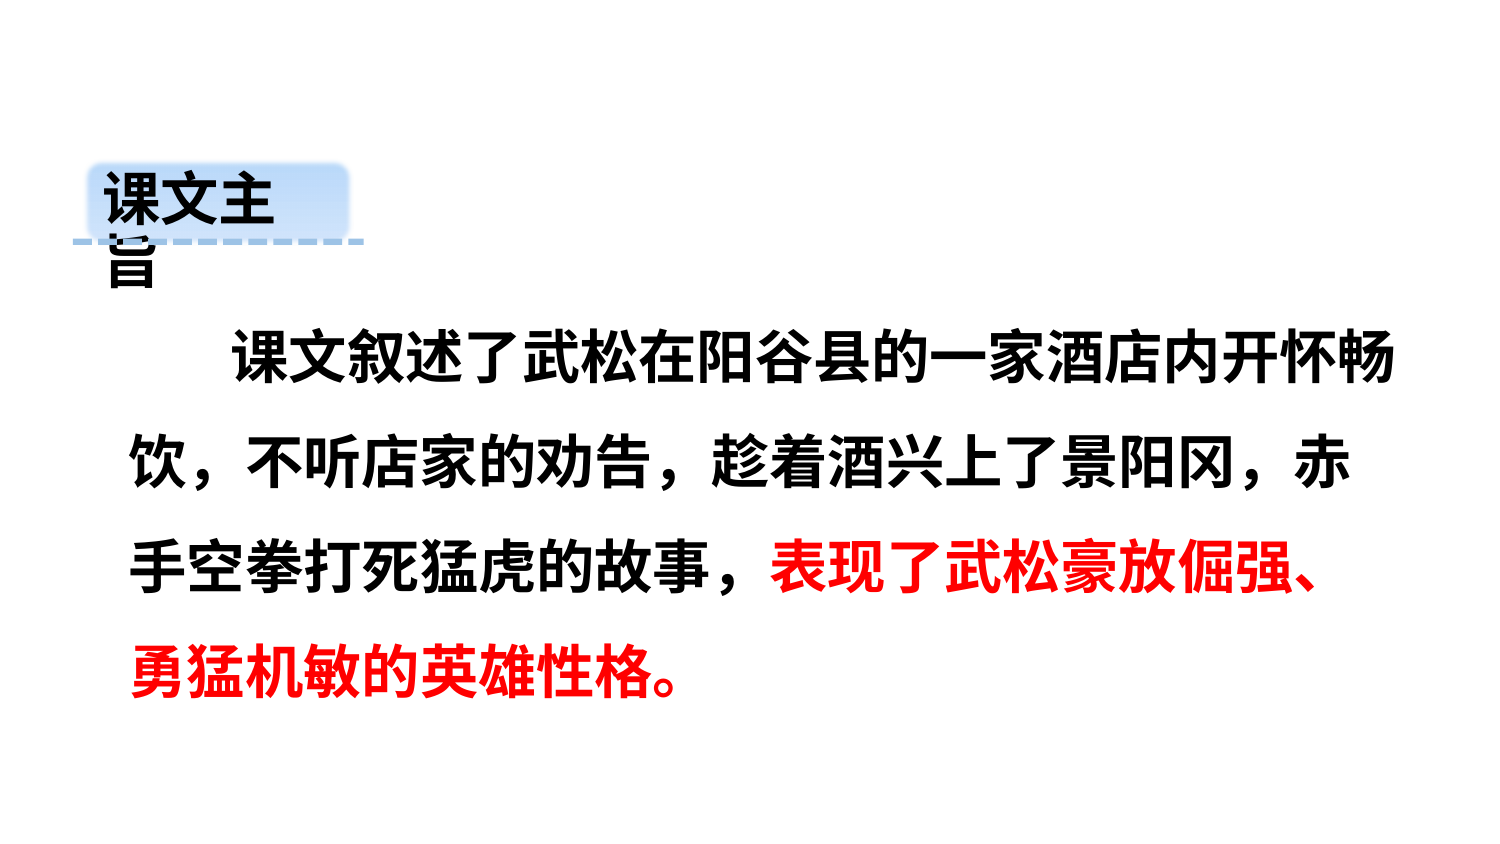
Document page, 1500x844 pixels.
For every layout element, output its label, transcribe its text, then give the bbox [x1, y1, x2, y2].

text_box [73, 158, 364, 247]
text_box 课文叙述了武松在阳谷县的一家酒店内开怀畅饮，不听店家的劝告，趁着酒兴上了景阳冈，赤手空拳打死猛虎的故事，表现了武松豪放倔强、勇猛机敏的英雄性格。 [114, 278, 1414, 579]
